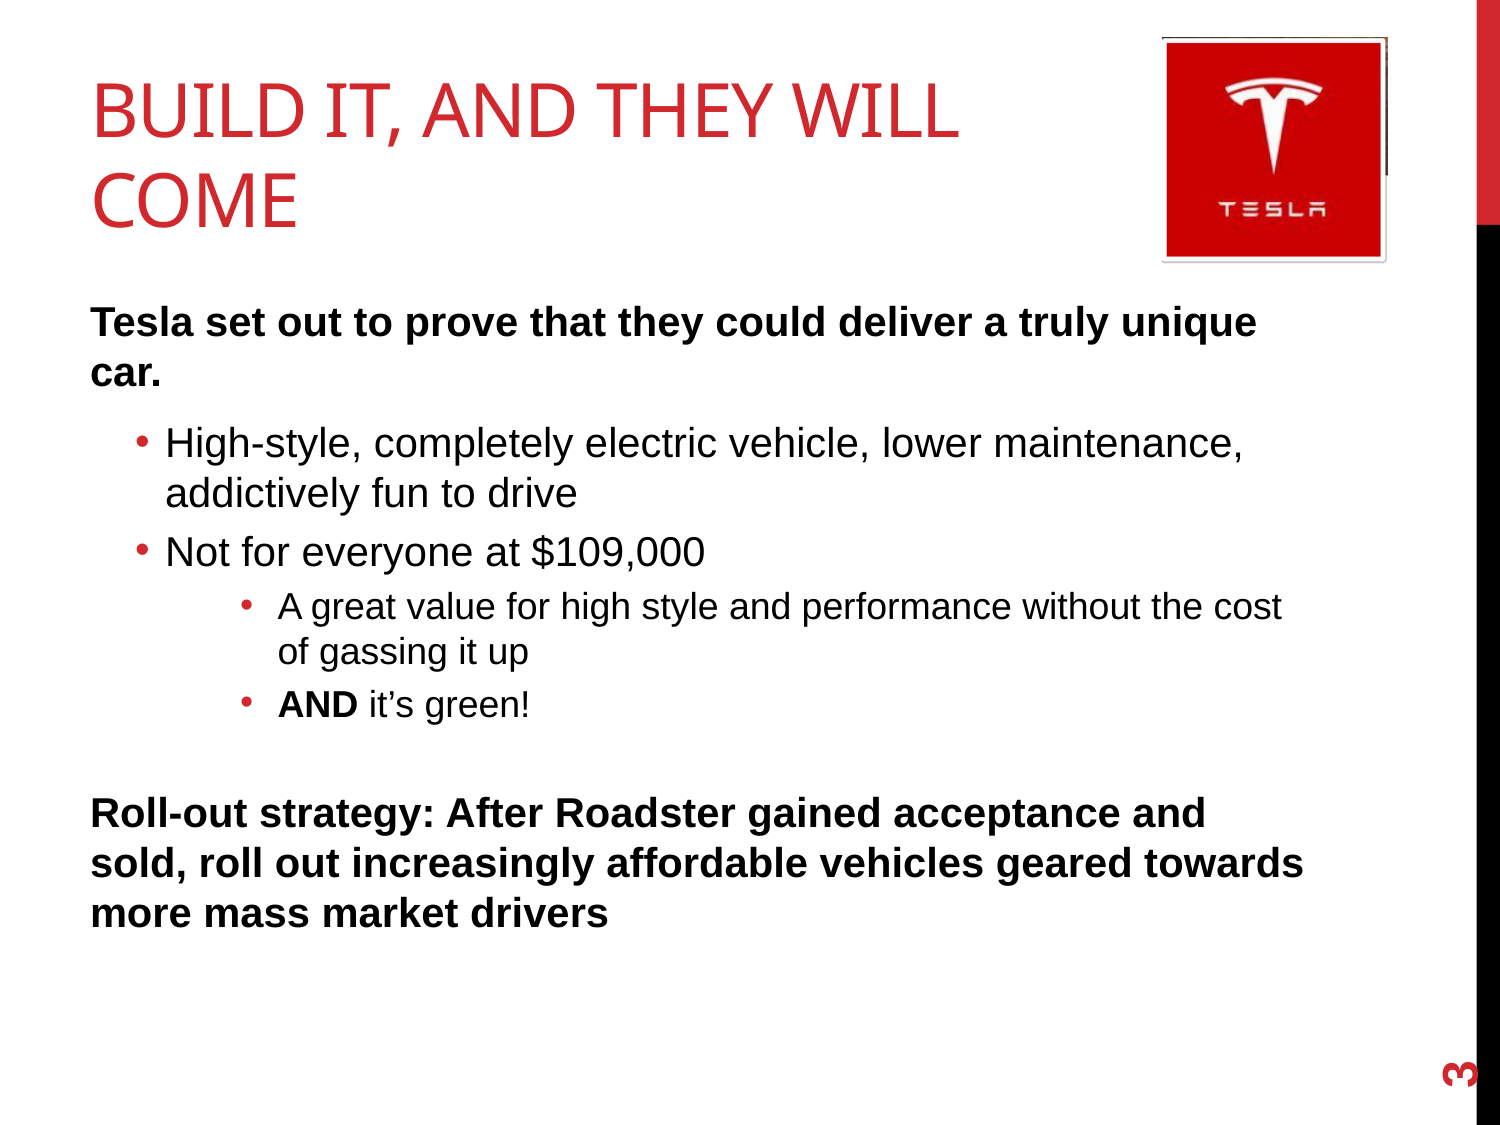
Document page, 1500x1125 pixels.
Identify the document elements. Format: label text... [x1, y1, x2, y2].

picture [1161, 36, 1388, 265]
list Tesla set out to prove that they could deliver a truly unique car. High-style, completely electric vehicle, lower maintenance, addictively fun to drive Not for everyone at $109,000 A great value for high style and performance without the cost of gassing it up AND it’s green! Roll-out strategy: After Roadster gained acceptance and sold, roll out increasingly affordable vehicles geared towards more mass market drivers [75, 287, 1325, 1005]
title Build it, and they will come [75, 25, 1025, 250]
slide_number 3 [1427, 887, 1488, 1104]
